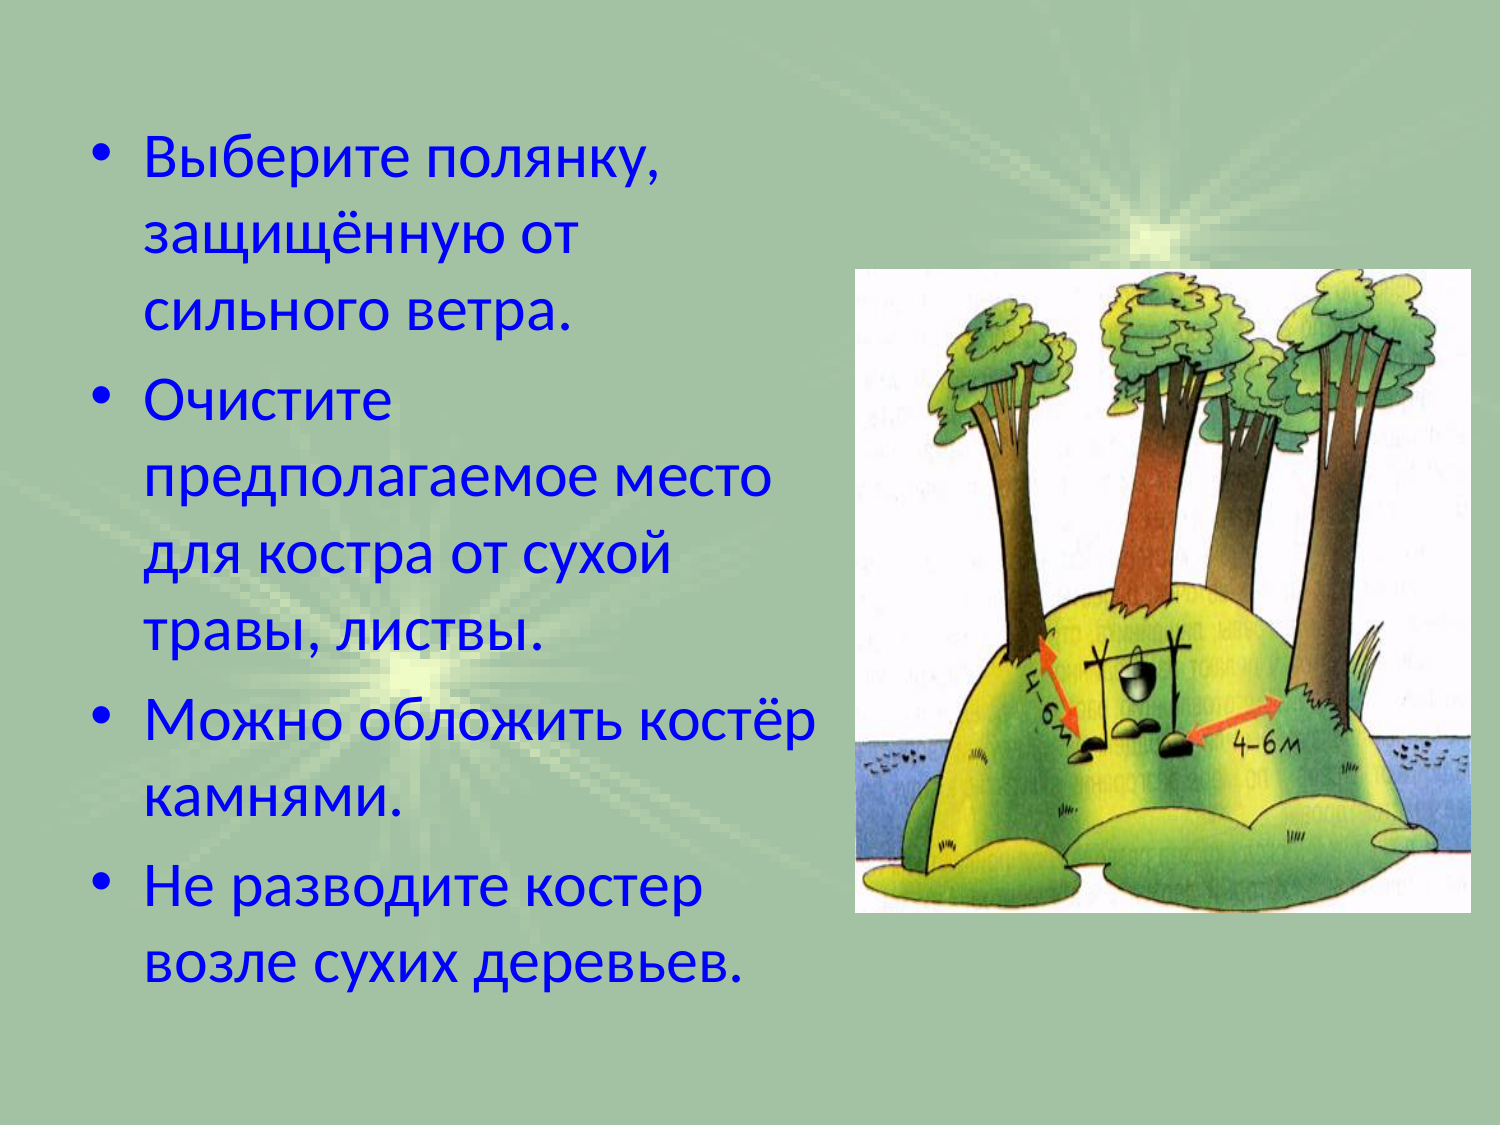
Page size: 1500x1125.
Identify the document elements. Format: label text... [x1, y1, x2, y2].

picture [0, 0, 1500, 1125]
list Выберите полянку, защищённую от сильного ветра. Очистите предполагаемое место для костра от сухой травы, листвы. Можно обложить костёр камнями. Не разводите костер возле сухих деревьев. [75, 105, 844, 1005]
